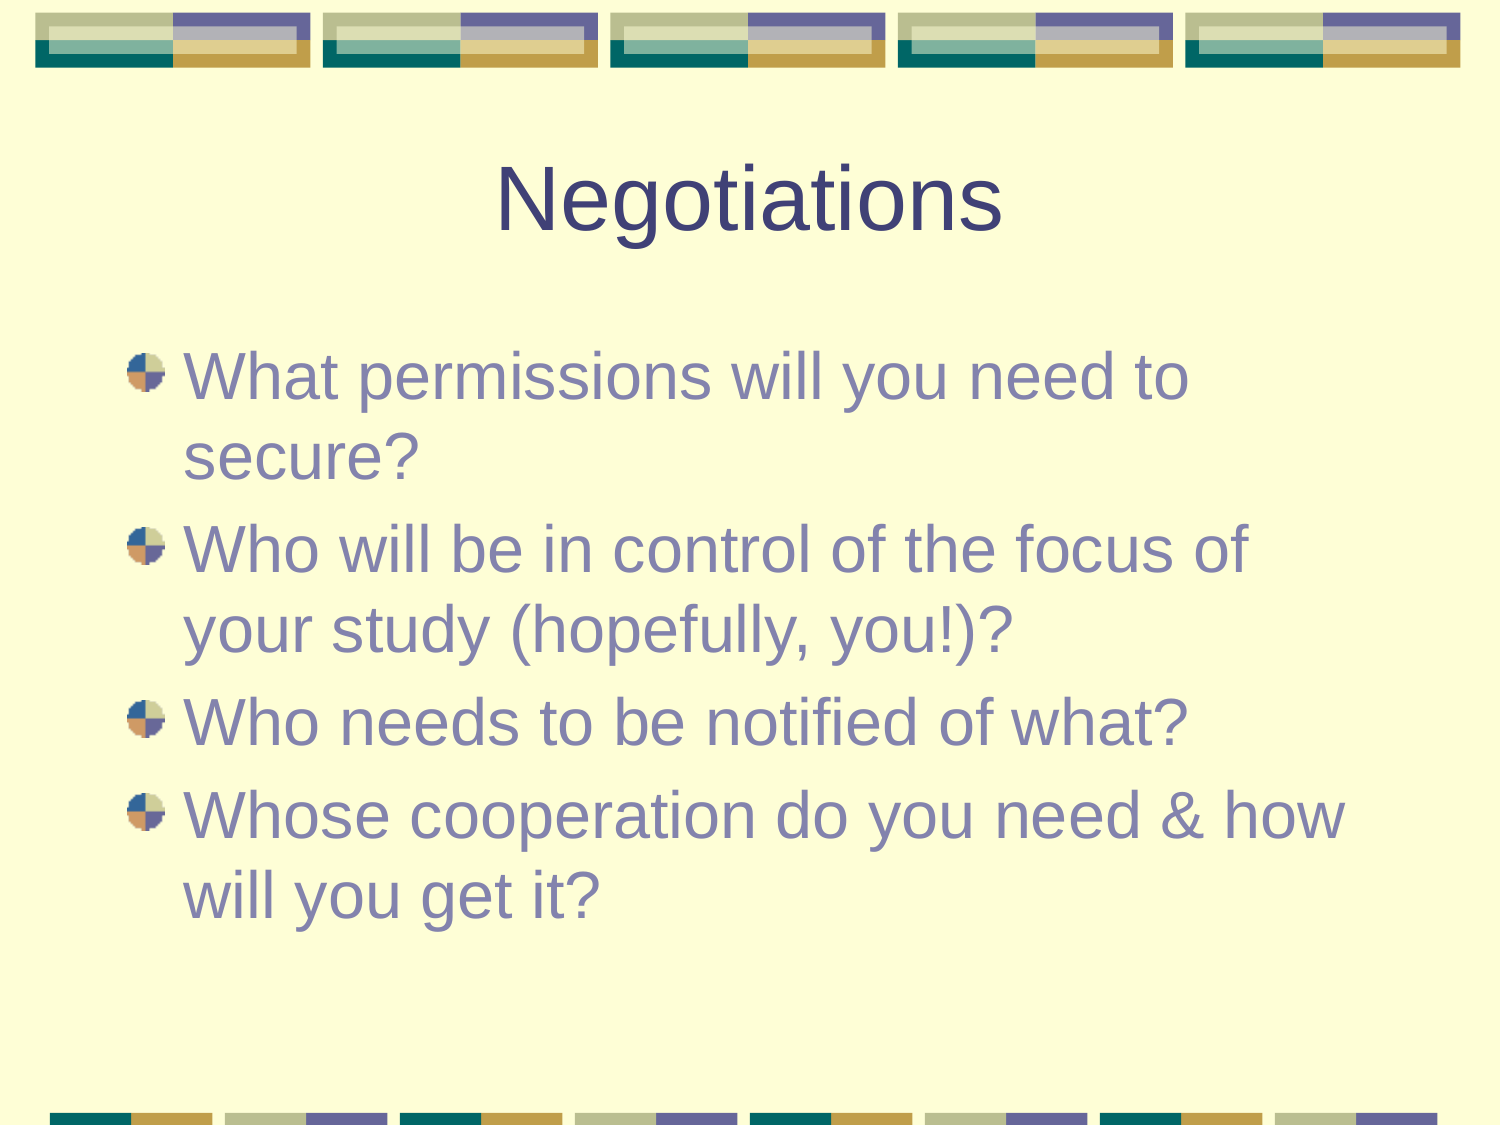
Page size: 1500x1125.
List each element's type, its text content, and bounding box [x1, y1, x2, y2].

title Negotiations [112, 99, 1388, 288]
picture [127, 700, 165, 738]
picture [127, 353, 165, 392]
picture [127, 527, 165, 565]
list What permissions will you need to secure? Who will be in control of the focus of your study (hopefully, you!)? Who needs to be notified of what? Whose cooperation do you need & how will you get it? [112, 324, 1388, 1001]
picture [127, 793, 165, 831]
